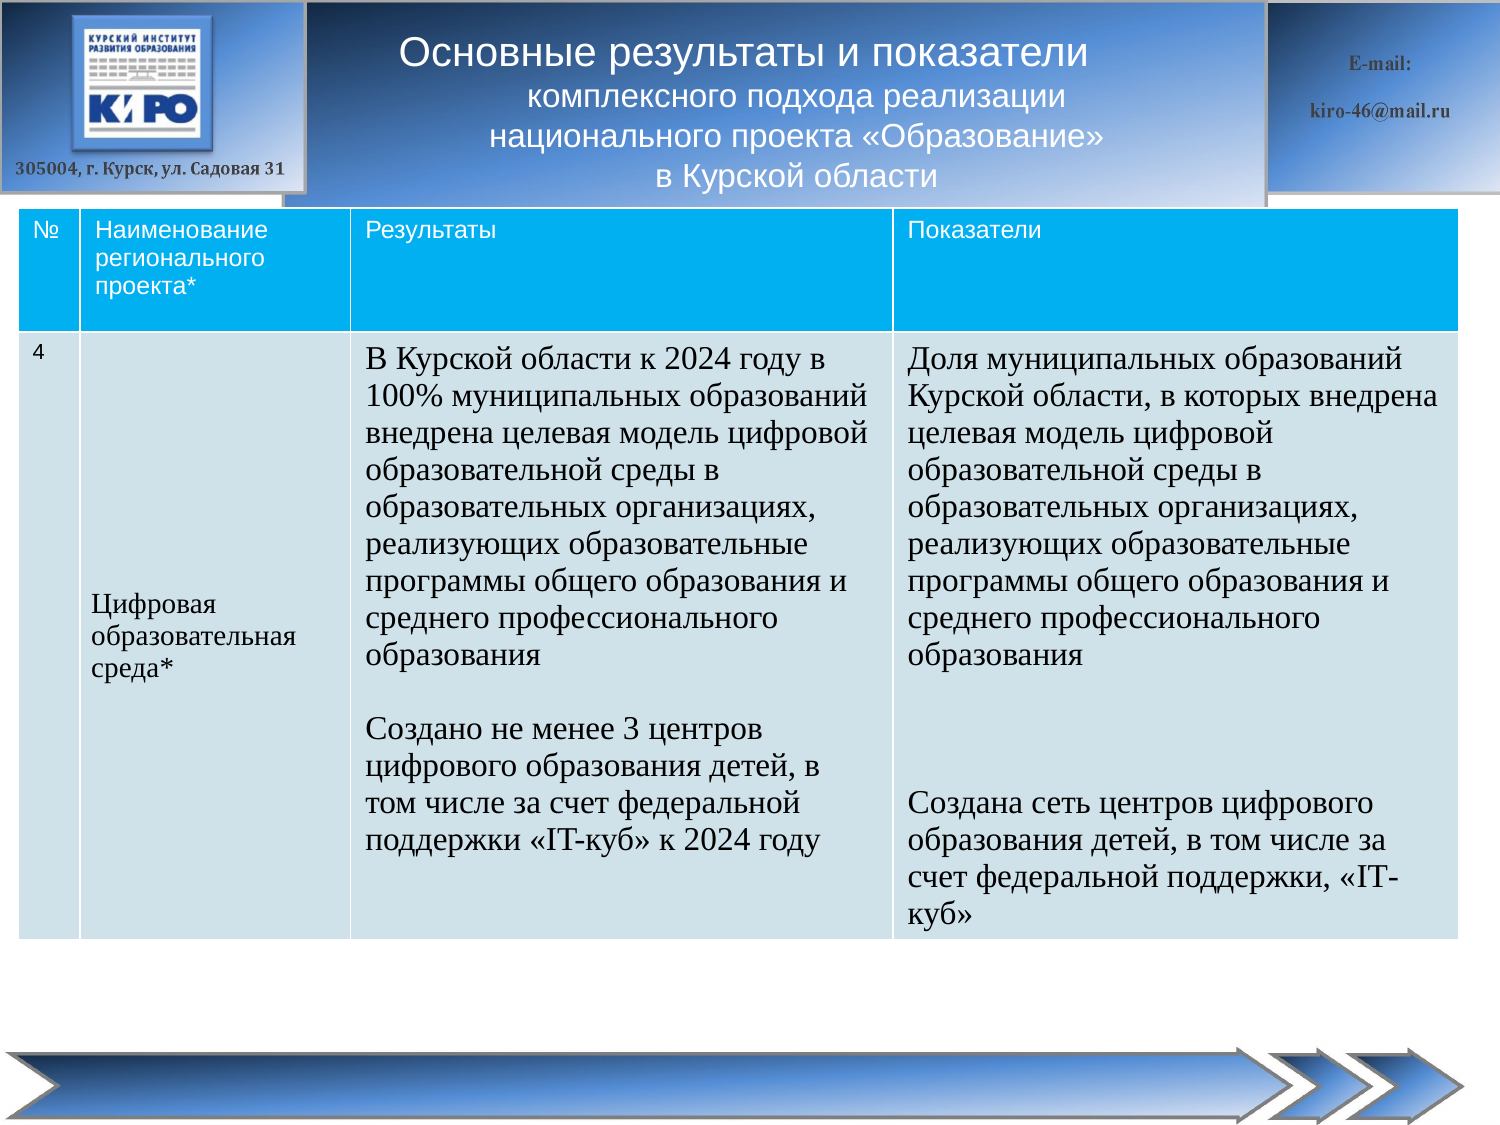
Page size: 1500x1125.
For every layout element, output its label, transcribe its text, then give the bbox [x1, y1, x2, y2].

table_cell 4 [19, 333, 79, 939]
table_cell Цифровая образовательная среда* [81, 333, 350, 939]
table_cell Доля муниципальных образований Курской области, в которых внедрена целевая модель цифровой образовательной среды в образовательных организациях, реализующих образовательные программы общего образования и среднего профессионального образования Создана сеть центров цифрового образования детей, в том числе за счет федеральной поддержки, «IT-куб» [894, 333, 1458, 939]
picture [0, 0, 1500, 1125]
text_box комплексного подхода реализации национального проекта «Образование» в Курской области [155, 66, 1439, 184]
table_header Результаты [351, 209, 892, 331]
text_box Основные результаты и показатели [159, 16, 1329, 113]
table_header Показатели [894, 209, 1458, 331]
table_header Наименование регионального проекта* [81, 209, 350, 331]
table_cell В Курской области к 2024 году в 100% муниципальных образований внедрена целевая модель цифровой образовательной среды в образовательных организациях, реализующих образовательные программы общего образования и среднего профессионального образования Создано не менее 3 центров цифрового образования детей, в том числе за счет федеральной поддержки «IT-куб» к 2024 году [351, 333, 892, 939]
table_header № [19, 209, 79, 331]
